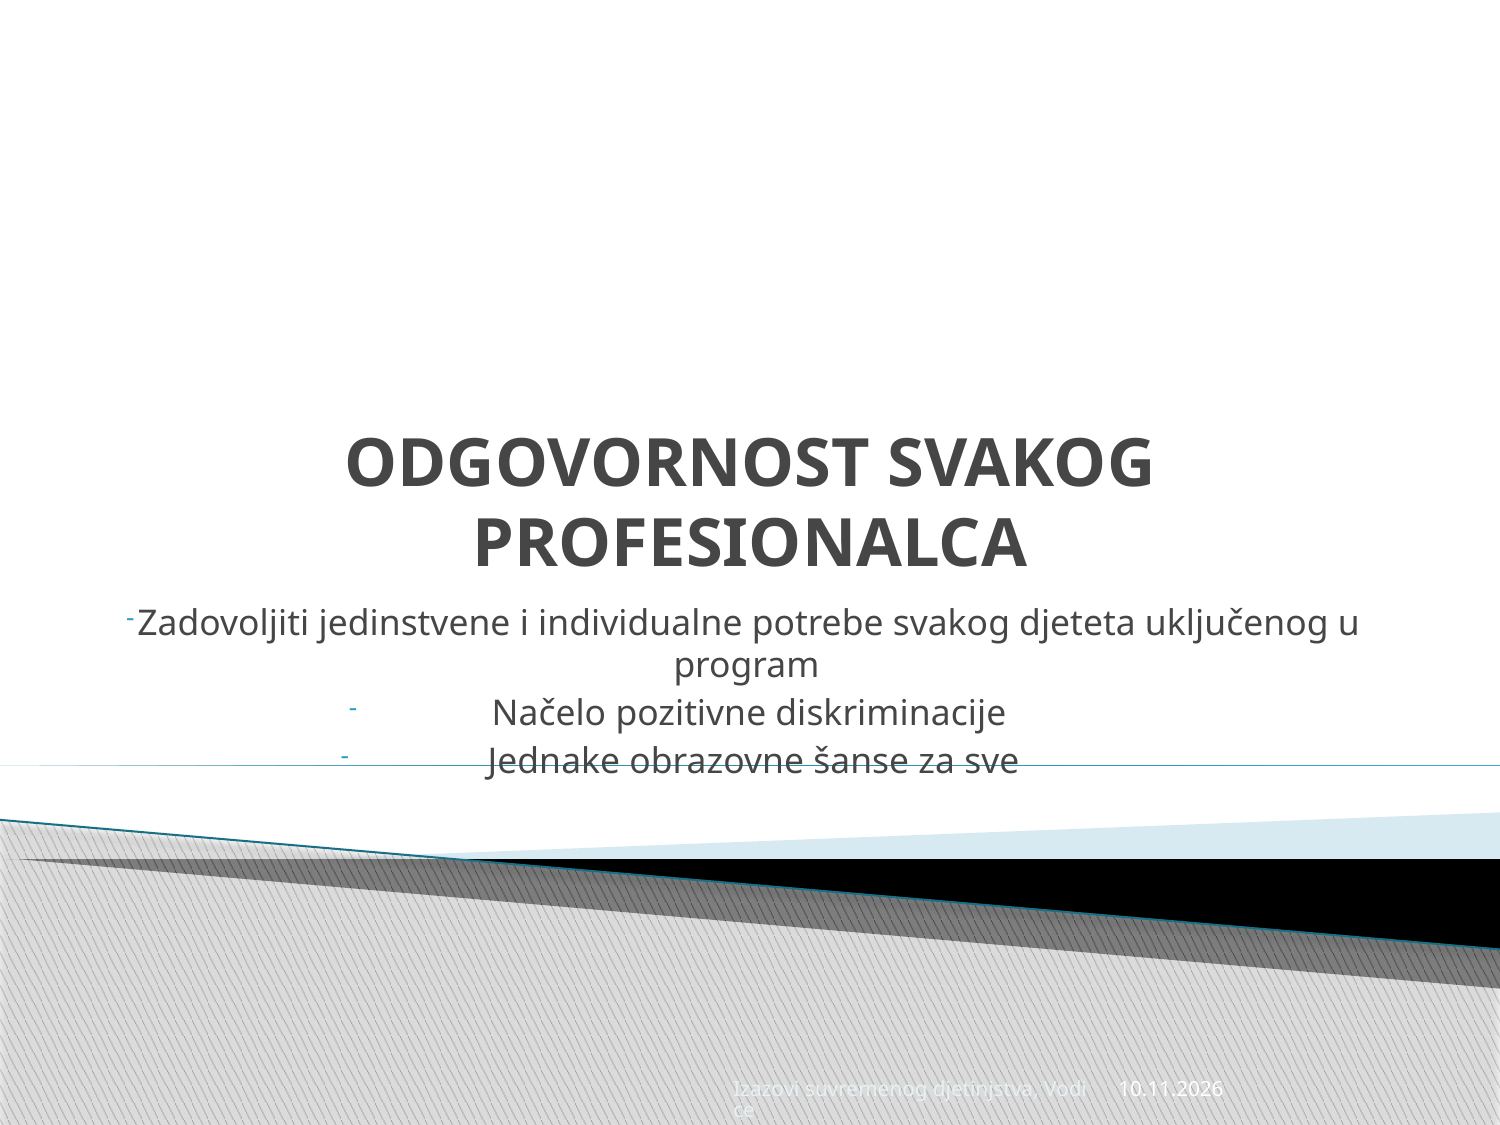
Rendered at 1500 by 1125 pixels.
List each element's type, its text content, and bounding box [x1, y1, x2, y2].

title ODGOVORNOST SVAKOG PROFESIONALCA [112, 287, 1388, 588]
footer Izazovi suvremenog djetinjstva, Vodice [718, 1051, 1105, 1112]
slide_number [1105, 1051, 1419, 1112]
picture [5, 859, 1500, 989]
subtitle Zadovoljiti jedinstvene i individualne potrebe svakog djeteta uključenog u program Načelo pozitivne diskriminacije Jednake obrazovne šanse za sve [112, 592, 1388, 790]
